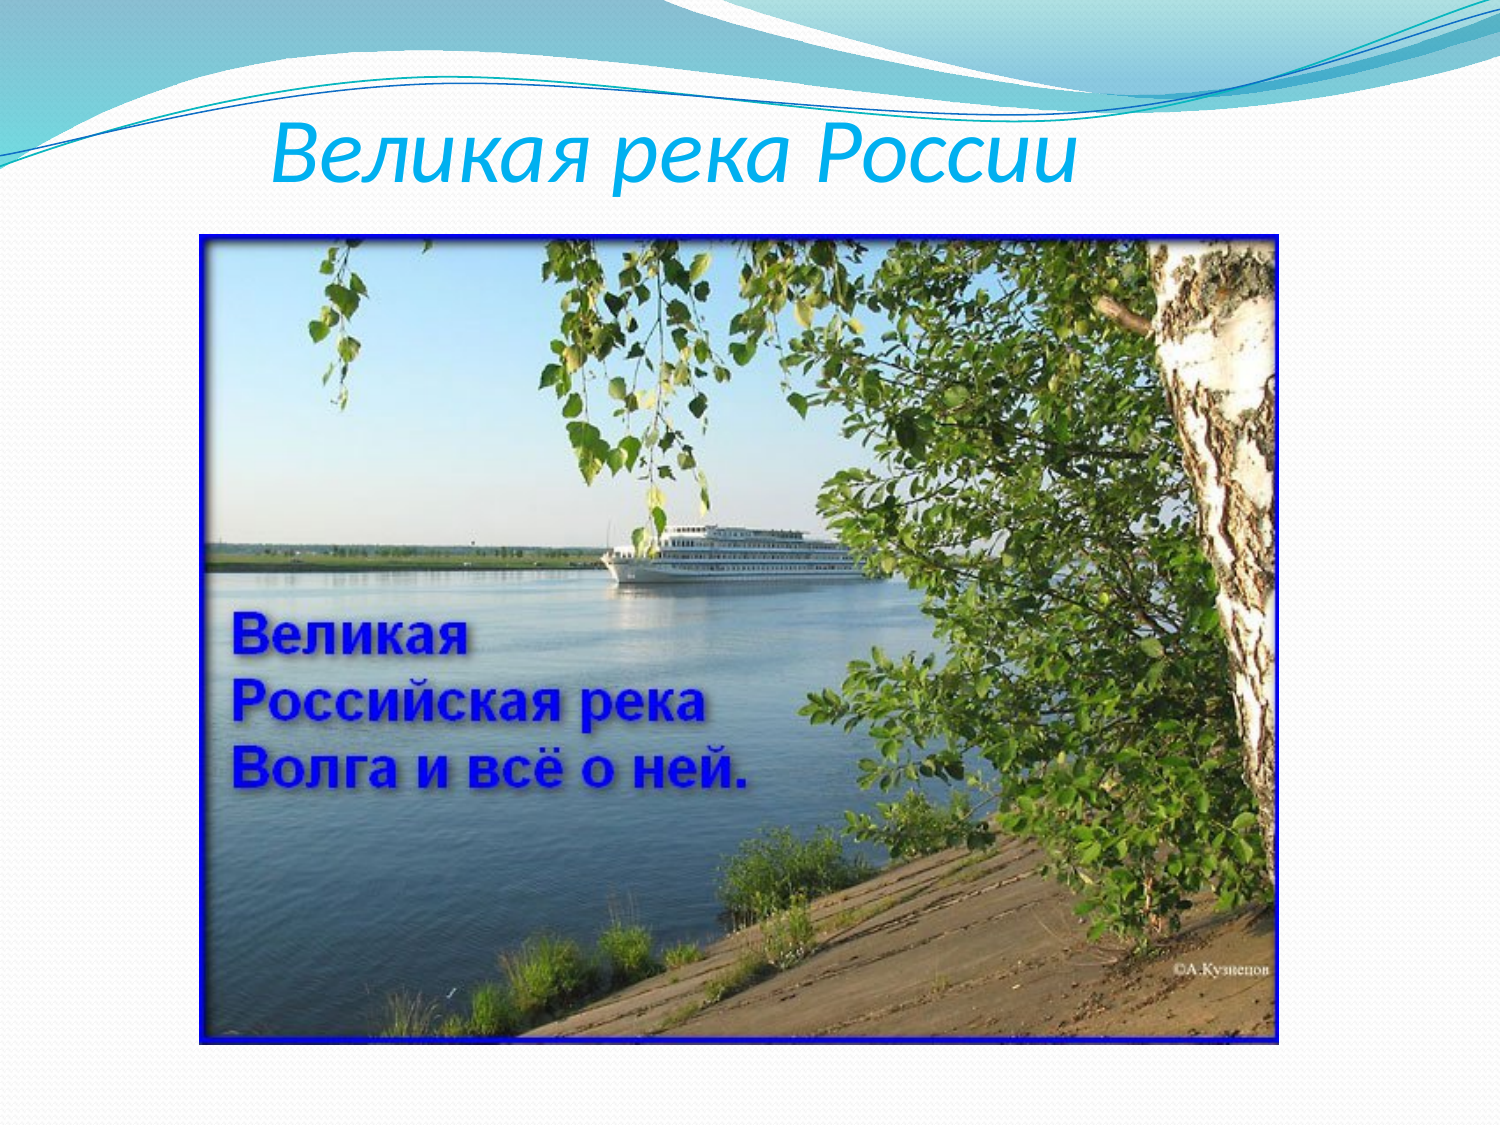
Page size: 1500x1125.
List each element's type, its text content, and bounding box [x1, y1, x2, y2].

title Великая река России [269, 82, 1207, 201]
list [198, 234, 1279, 1045]
